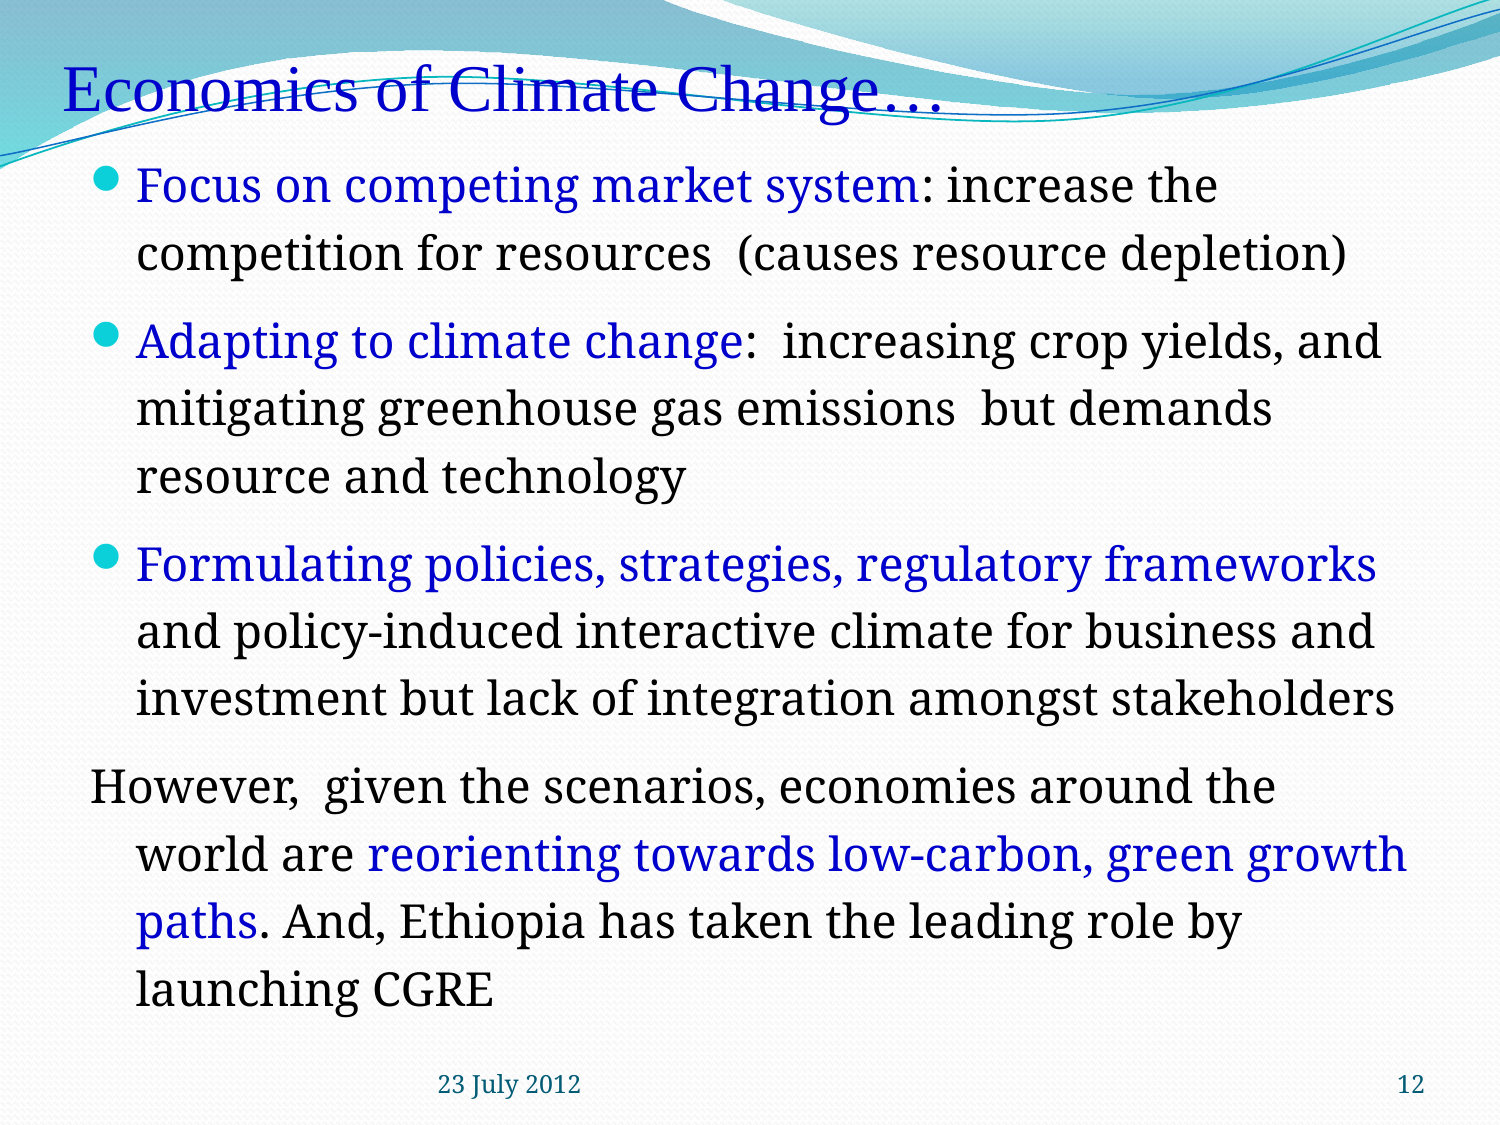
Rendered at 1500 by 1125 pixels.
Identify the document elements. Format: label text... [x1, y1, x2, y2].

footer 23 July 2012 [437, 1042, 988, 1103]
slide_number 12 [1299, 1042, 1425, 1103]
list Focus on competing market system: increase the competition for resources (causes resource depletion) Adapting to climate change: increasing crop yields, and mitigating greenhouse gas emissions but demands resource and technology Formulating policies, strategies, regulatory frameworks and policy-induced interactive climate for business and investment but lack of integration amongst stakeholders However, given the scenarios, economies around the world are reorienting towards low-carbon, green growth paths. And, Ethiopia has taken the leading role by launching CGRE [75, 137, 1425, 1075]
title Economics of Climate Change… [62, 37, 1413, 125]
